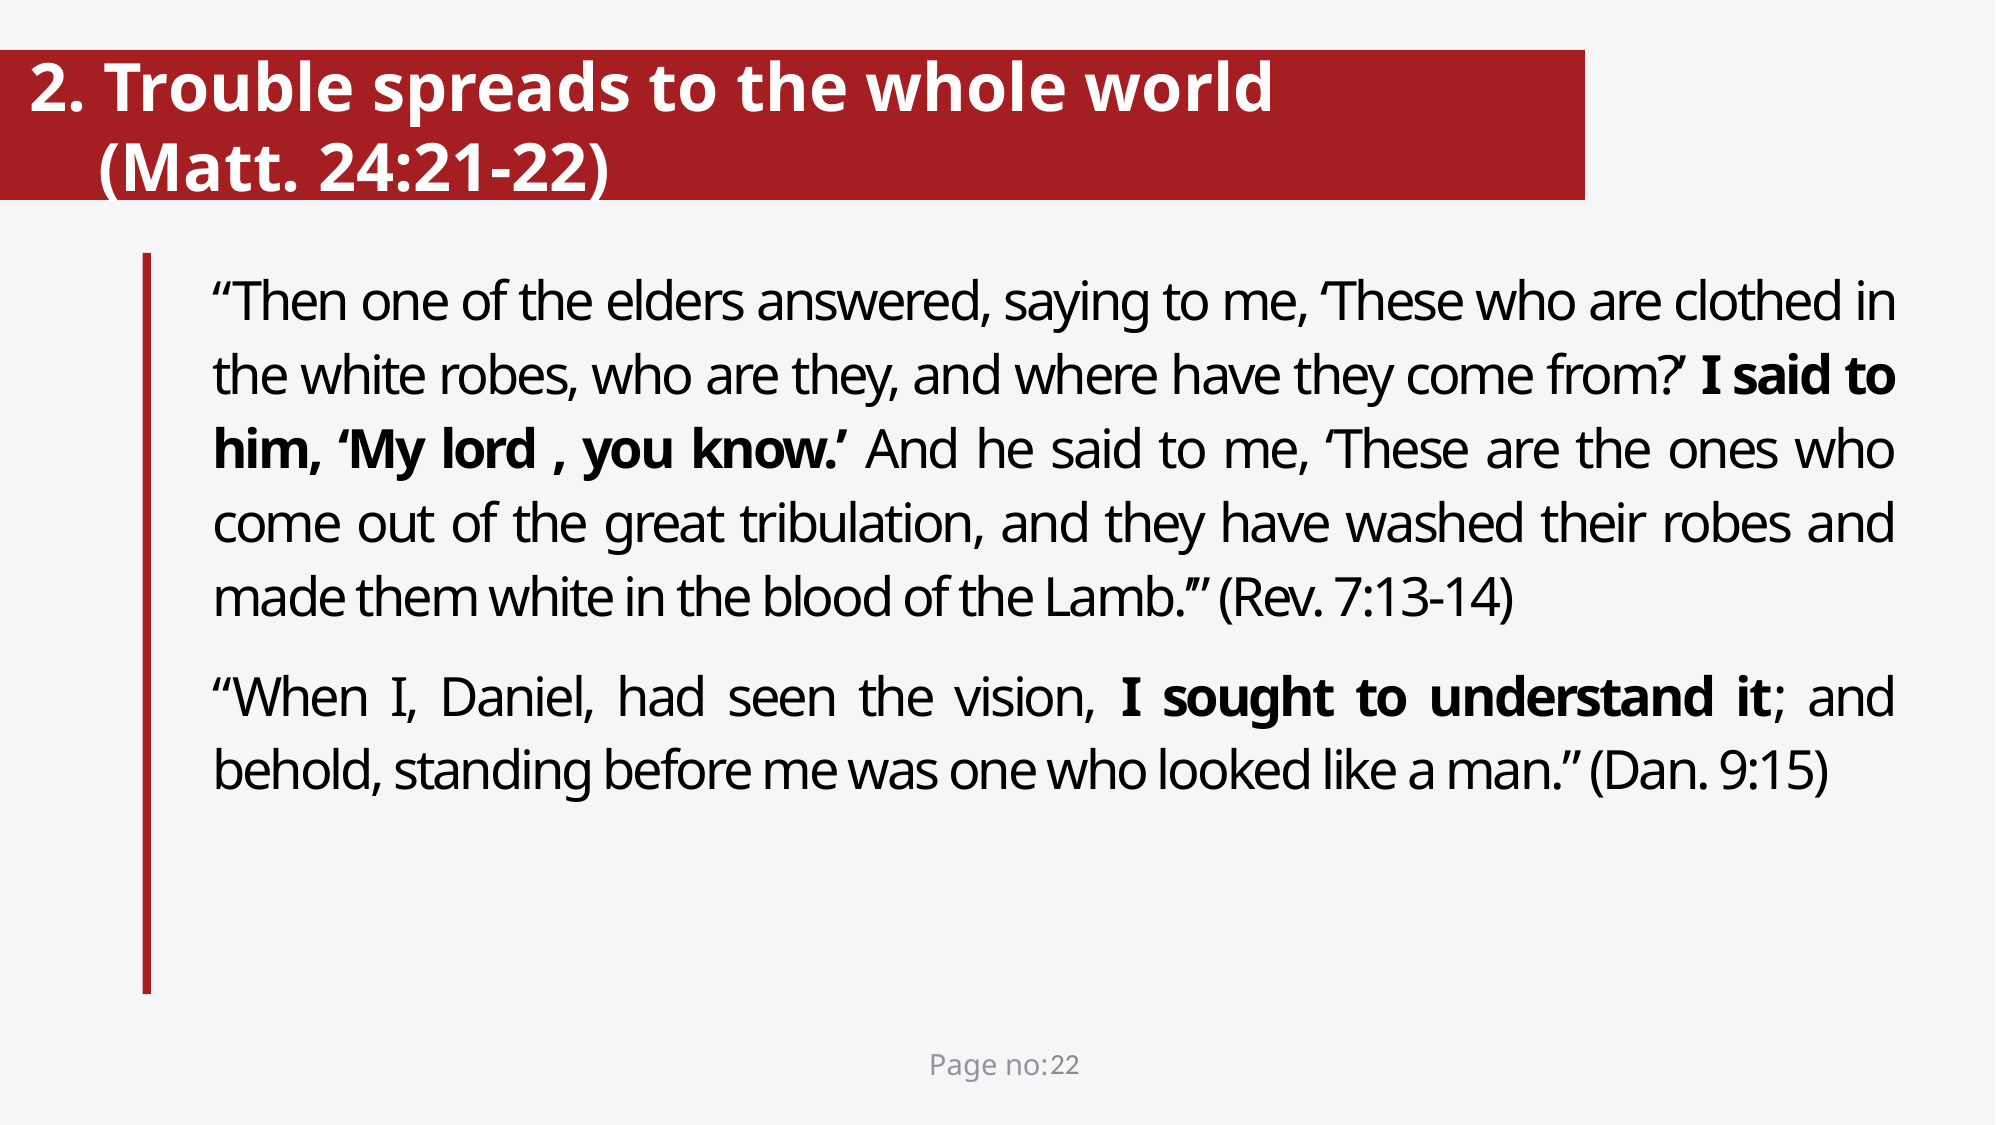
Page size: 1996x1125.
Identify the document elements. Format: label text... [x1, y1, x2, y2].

subtitle “Then one of the elders answered, saying to me, ‘These who are clothed in the white robes, who are they, and where have they come from?’ I said to him, ‘My lord , you know.’ And he said to me, ‘These are the ones who come out of the great tribulation, and they have washed their robes and made them white in the blood of the Lamb.’” (Rev. 7:13-14) “When I, Daniel, had seen the vision, I sought to understand it; and behold, standing before me was one who looked like a man.” (Dan. 9:15) [197, 249, 1910, 1000]
title 2. Trouble spreads to the whole world (Matt. 24:21-22) [14, 62, 1810, 188]
